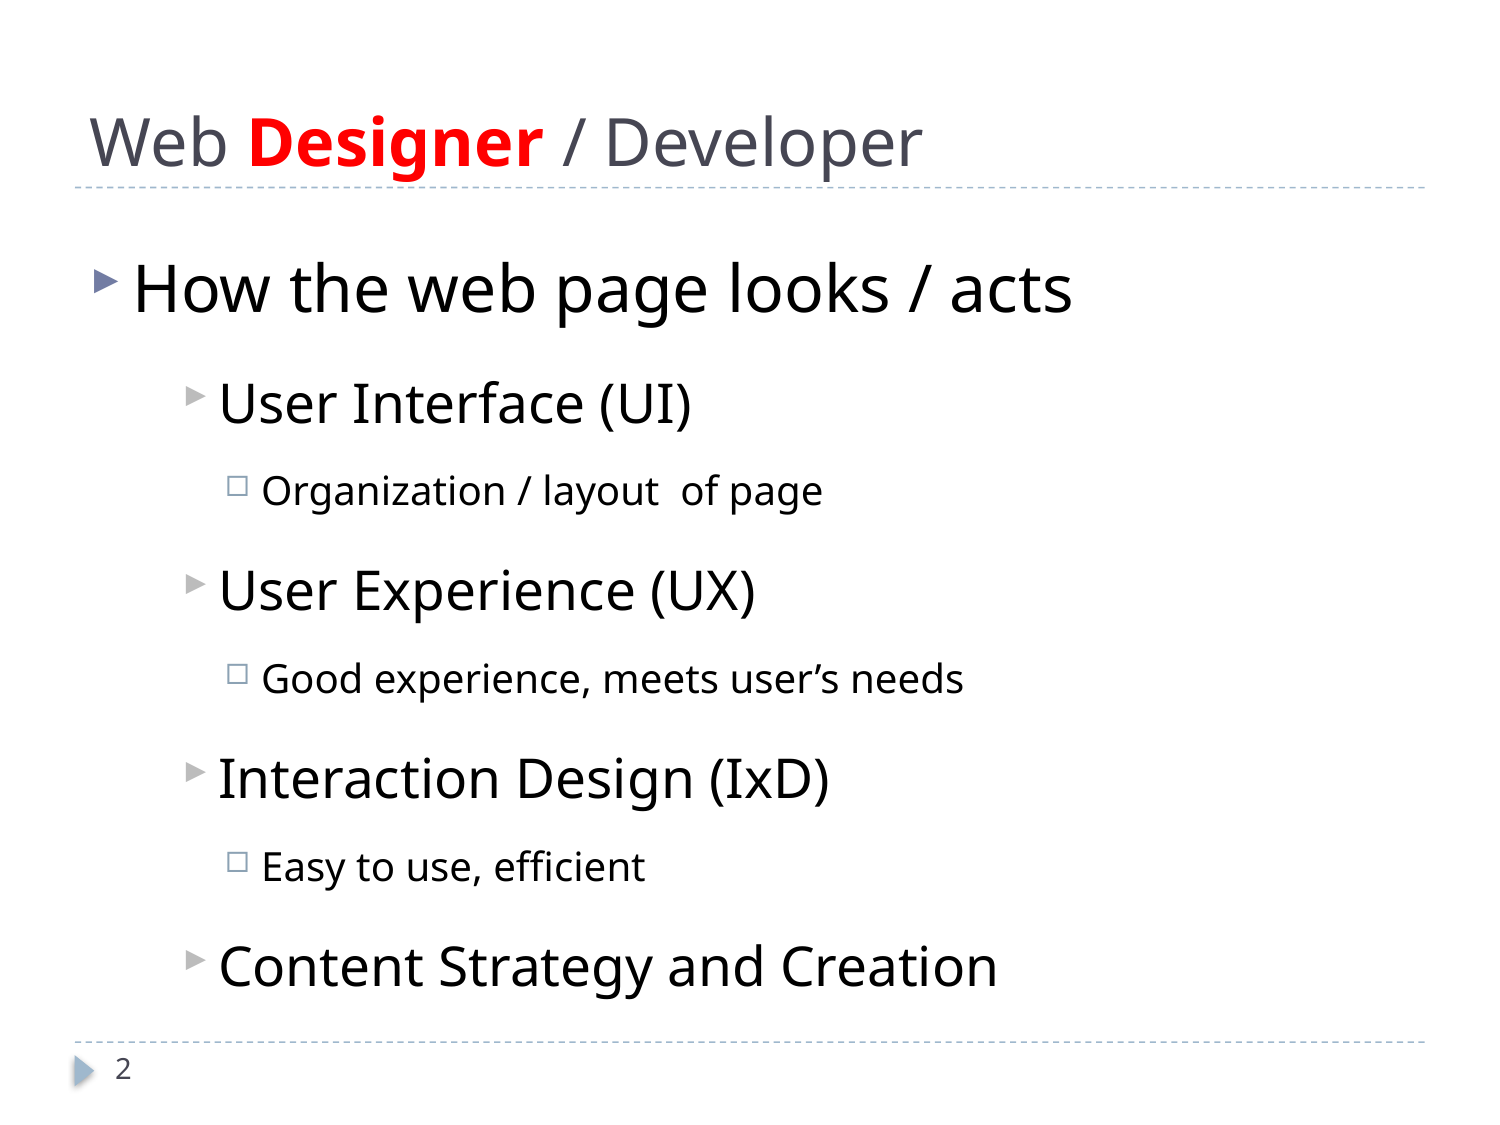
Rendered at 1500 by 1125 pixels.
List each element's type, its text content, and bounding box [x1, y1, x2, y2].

slide_number 2 [100, 1042, 426, 1103]
title Web Designer / Developer [75, 24, 1425, 188]
list How the web page looks / acts User Interface (UI) Organization / layout of page User Experience (UX) Good experience, meets user’s needs Interaction Design (IxD) Easy to use, efficient Content Strategy and Creation [75, 200, 1425, 1010]
